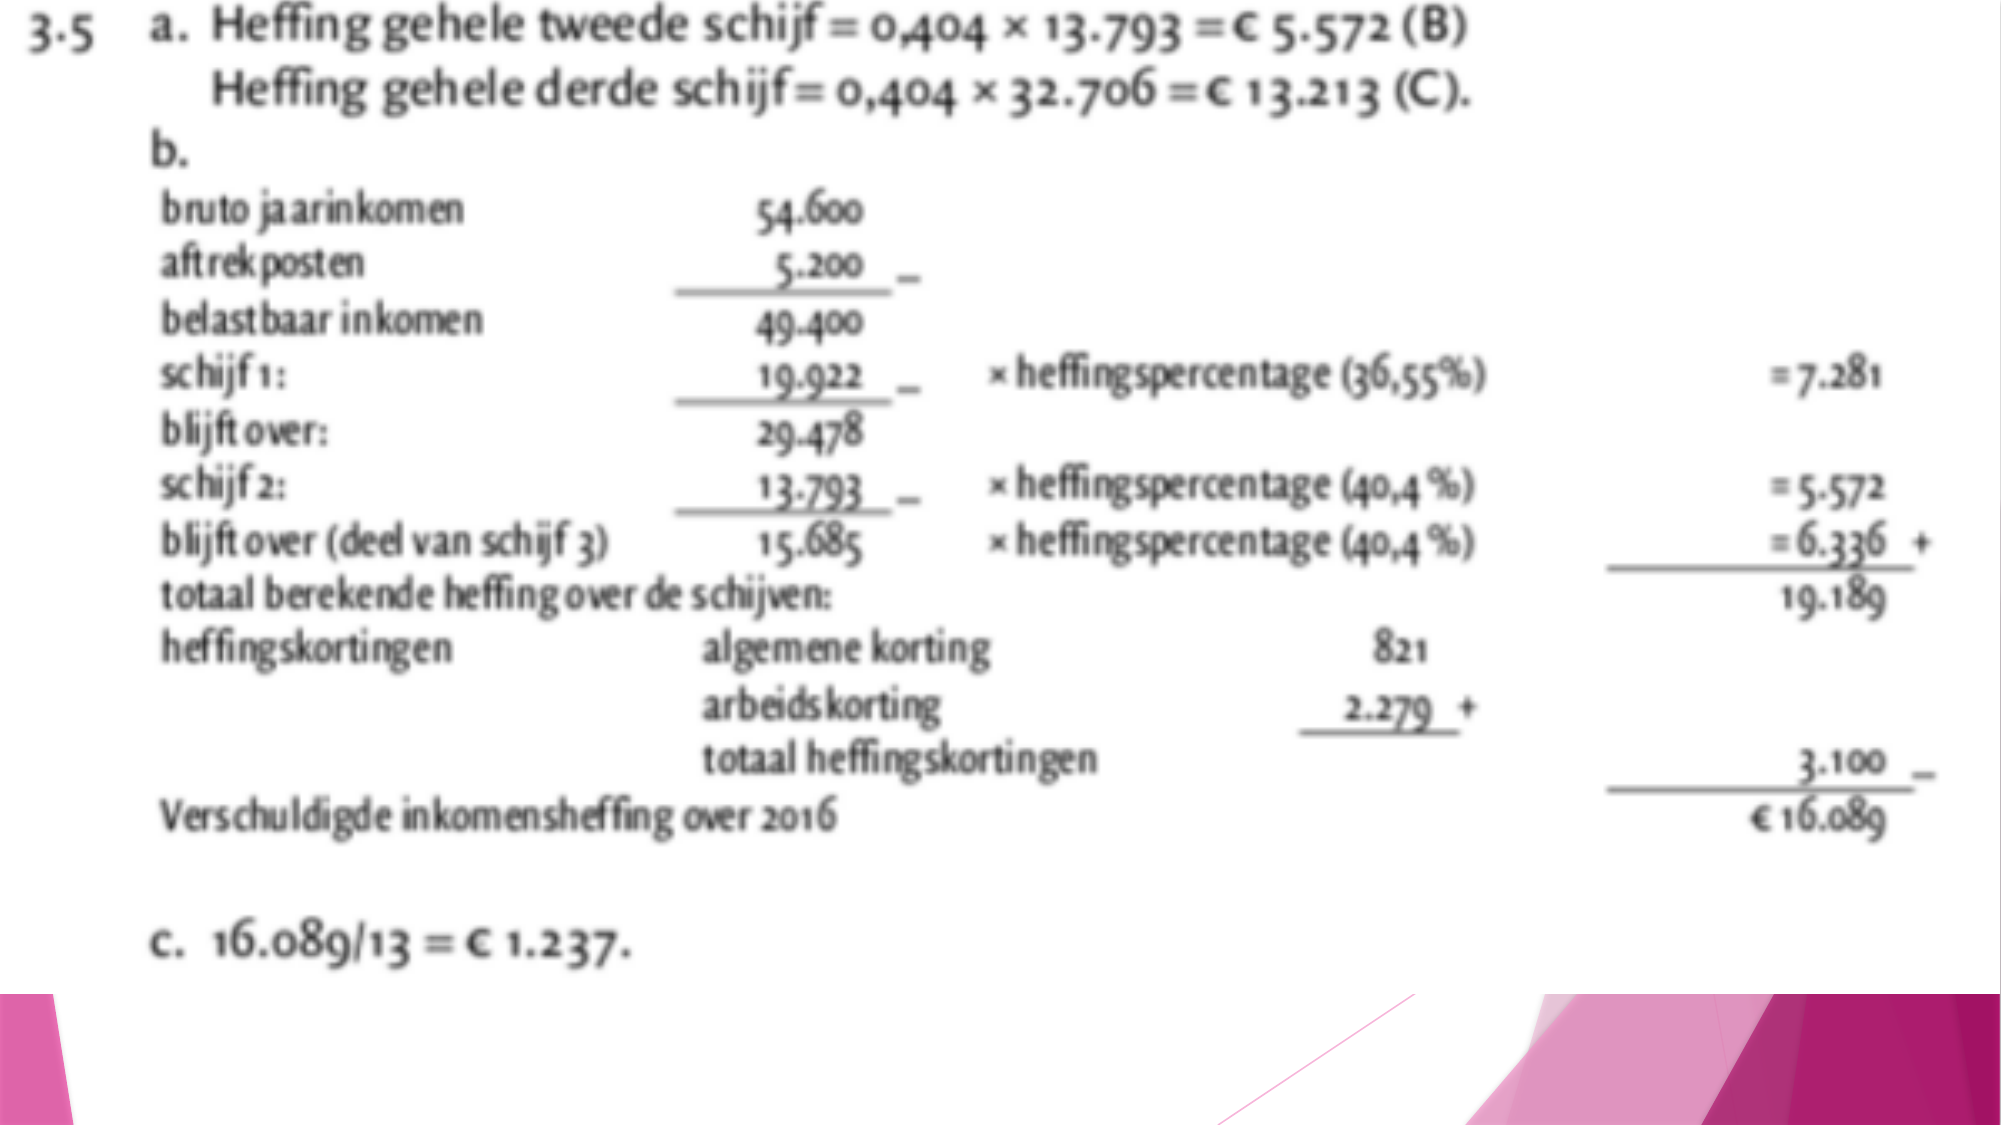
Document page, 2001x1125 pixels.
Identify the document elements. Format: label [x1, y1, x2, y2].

picture [0, 0, 2000, 994]
